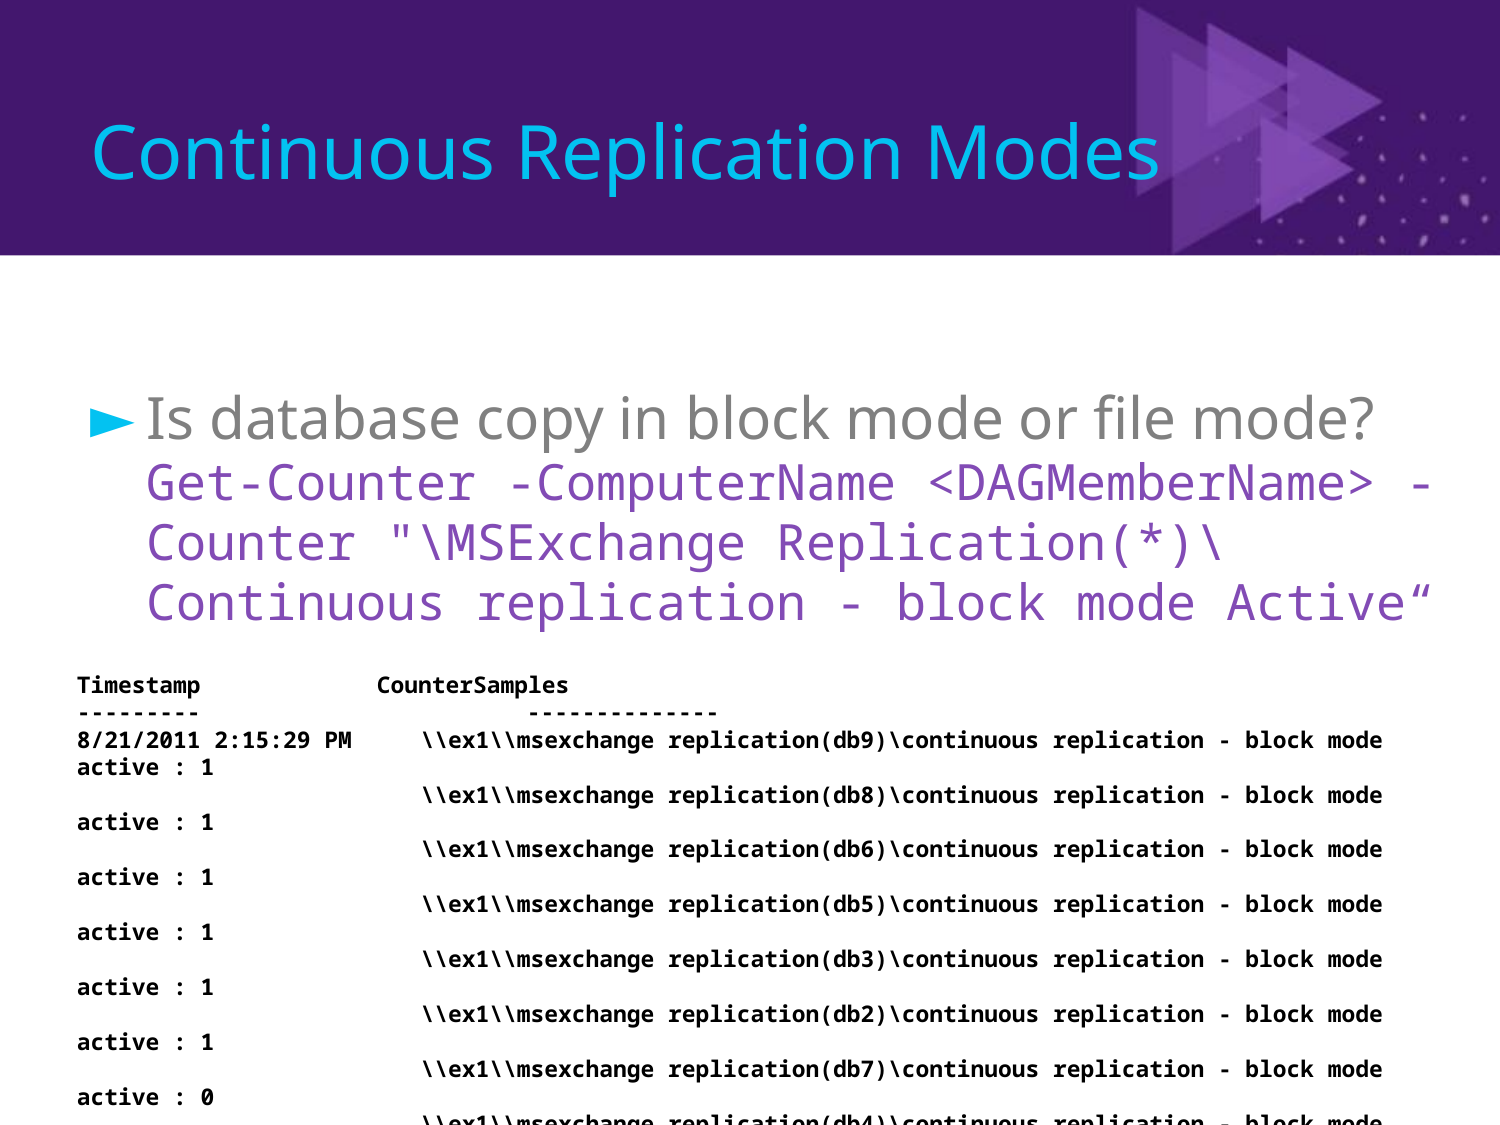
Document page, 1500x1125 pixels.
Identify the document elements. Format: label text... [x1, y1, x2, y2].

text_box Timestamp CounterSamples --------- -------------- 8/21/2011 2:15:29 PM \\ex1\\msexchange replication(db9)\continuous replication - block mode active : 1 \\ex1\\msexchange replication(db8)\continuous replication - block mode active : 1 \\ex1\\msexchange replication(db6)\continuous replication - block mode active : 1 \\ex1\\msexchange replication(db5)\continuous replication - block mode active : 1 \\ex1\\msexchange replication(db3)\continuous replication - block mode active : 1 \\ex1\\msexchange replication(db2)\continuous replication - block mode active : 1 \\ex1\\msexchange replication(db7)\continuous replication - block mode active : 0 \\ex1\\msexchange replication(db4)\continuous replication - block mode active : 0 \\ex1\\msexchange replication(db1)\continuous replication - block mode active : 0 \\ex1\\msexchange replication(_total)\continuous replication - block mode active : 6 [62, 662, 1483, 1125]
title Continuous Replication Modes [75, 56, 1425, 244]
picture [0, 0, 1500, 255]
list Is database copy in block mode or file mode? Get-Counter -ComputerName <DAGMemberName> -Counter "\MSExchange Replication(*)\Continuous replication - block mode Active“ [75, 373, 1462, 662]
